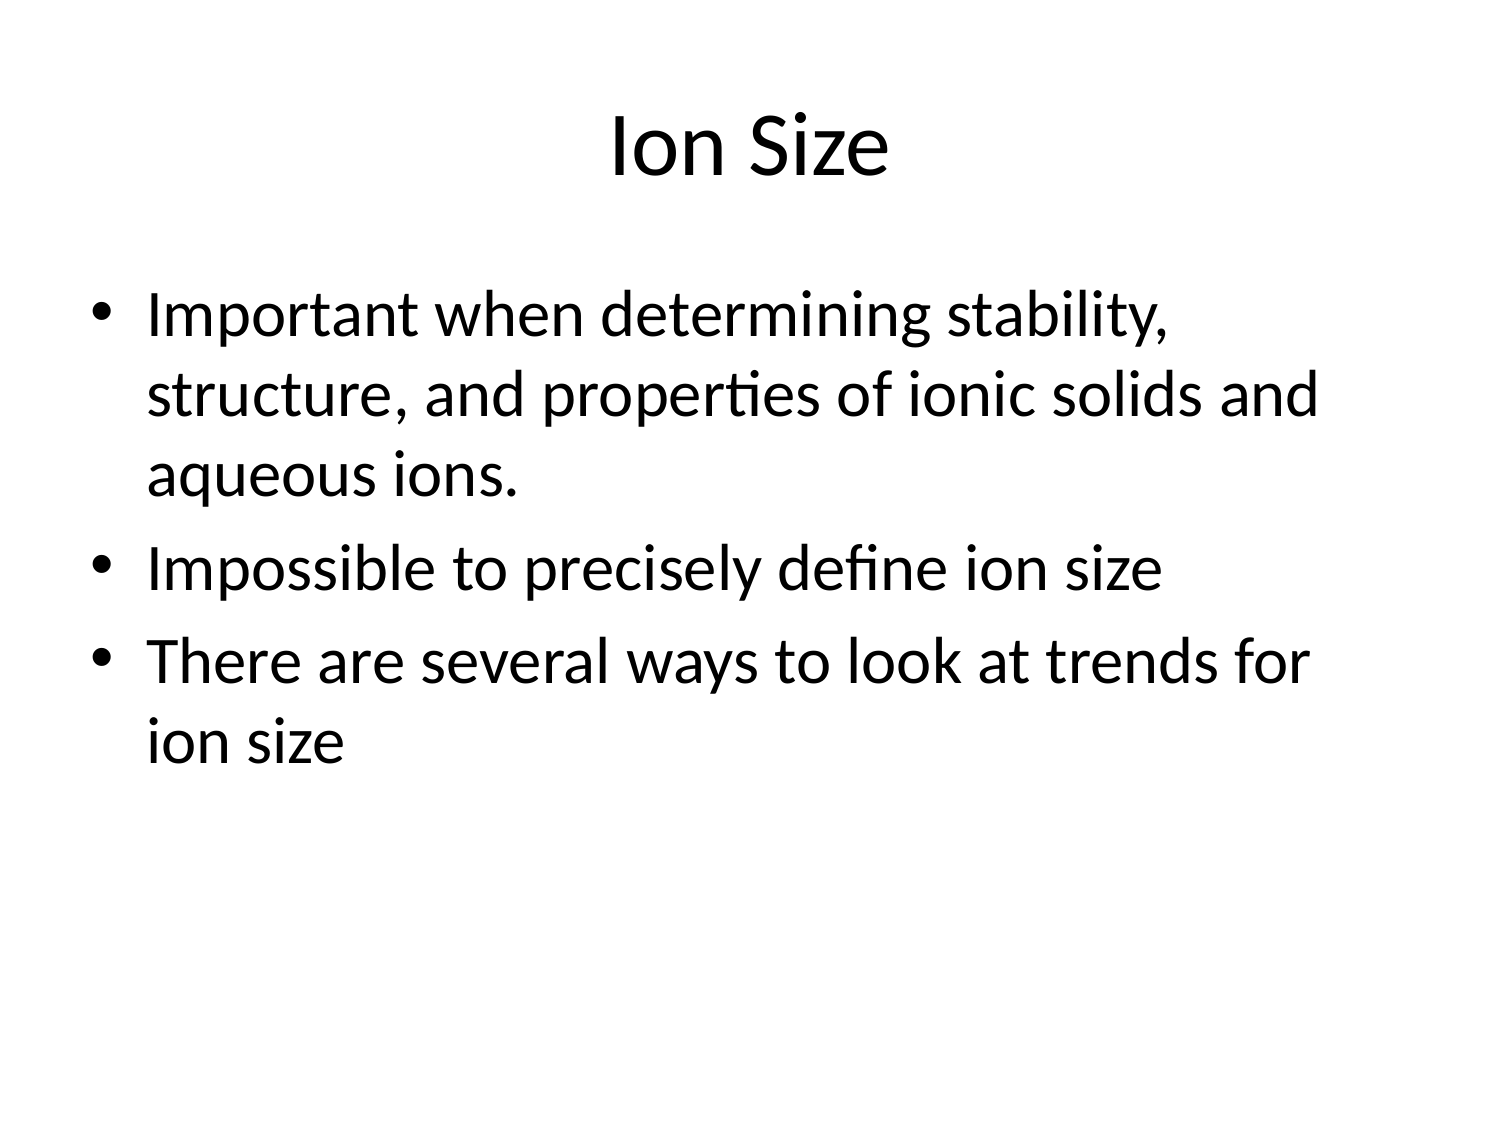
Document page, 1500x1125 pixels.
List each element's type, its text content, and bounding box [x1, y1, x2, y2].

title Ion Size [75, 45, 1425, 233]
list Important when determining stability, structure, and properties of ionic solids and aqueous ions. Impossible to precisely define ion size There are several ways to look at trends for ion size [75, 262, 1425, 1005]
